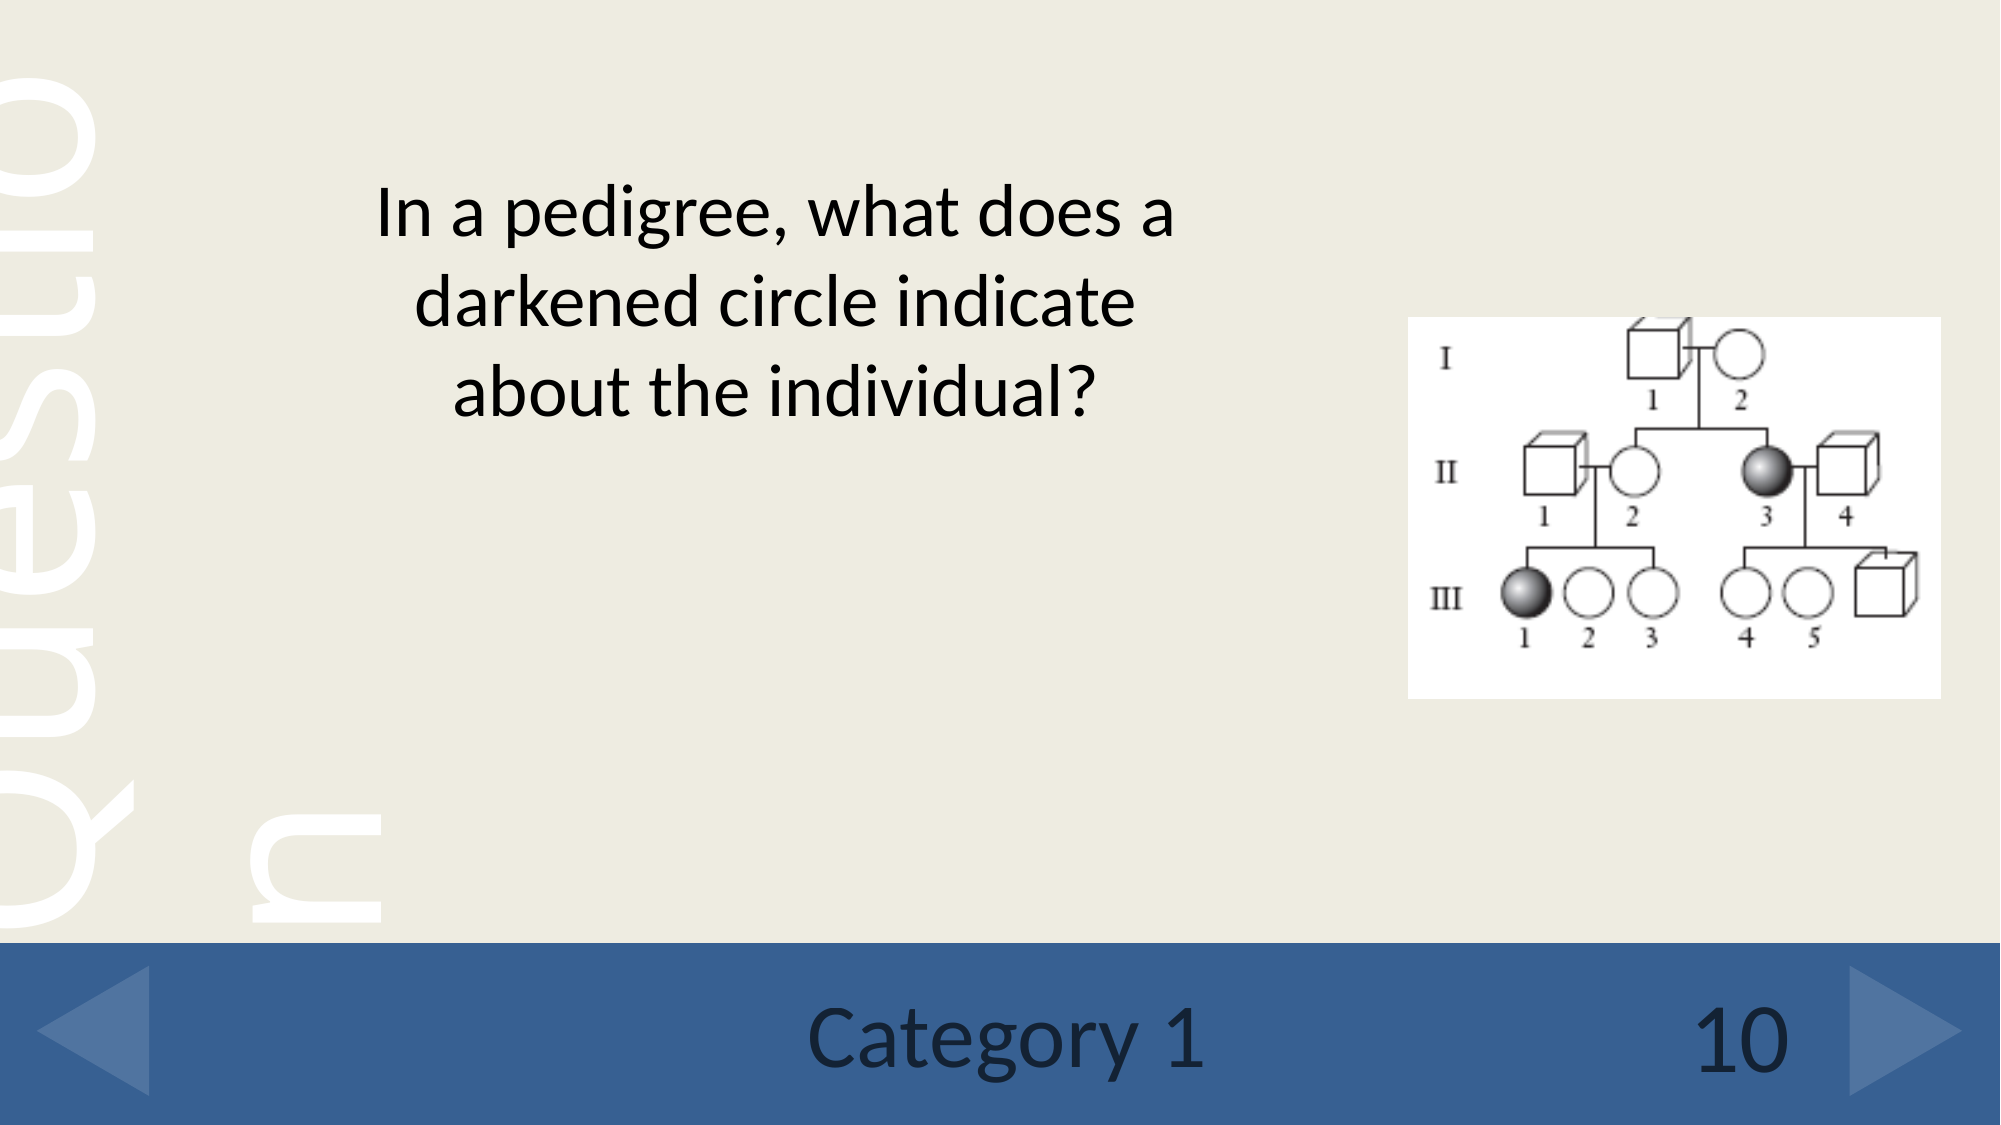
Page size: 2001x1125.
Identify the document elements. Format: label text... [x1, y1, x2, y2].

list In a pedigree, what does a darkened circle indicate about the individual? [302, 96, 1250, 812]
picture [1408, 317, 1941, 699]
title Category 1 [107, 937, 1908, 1125]
